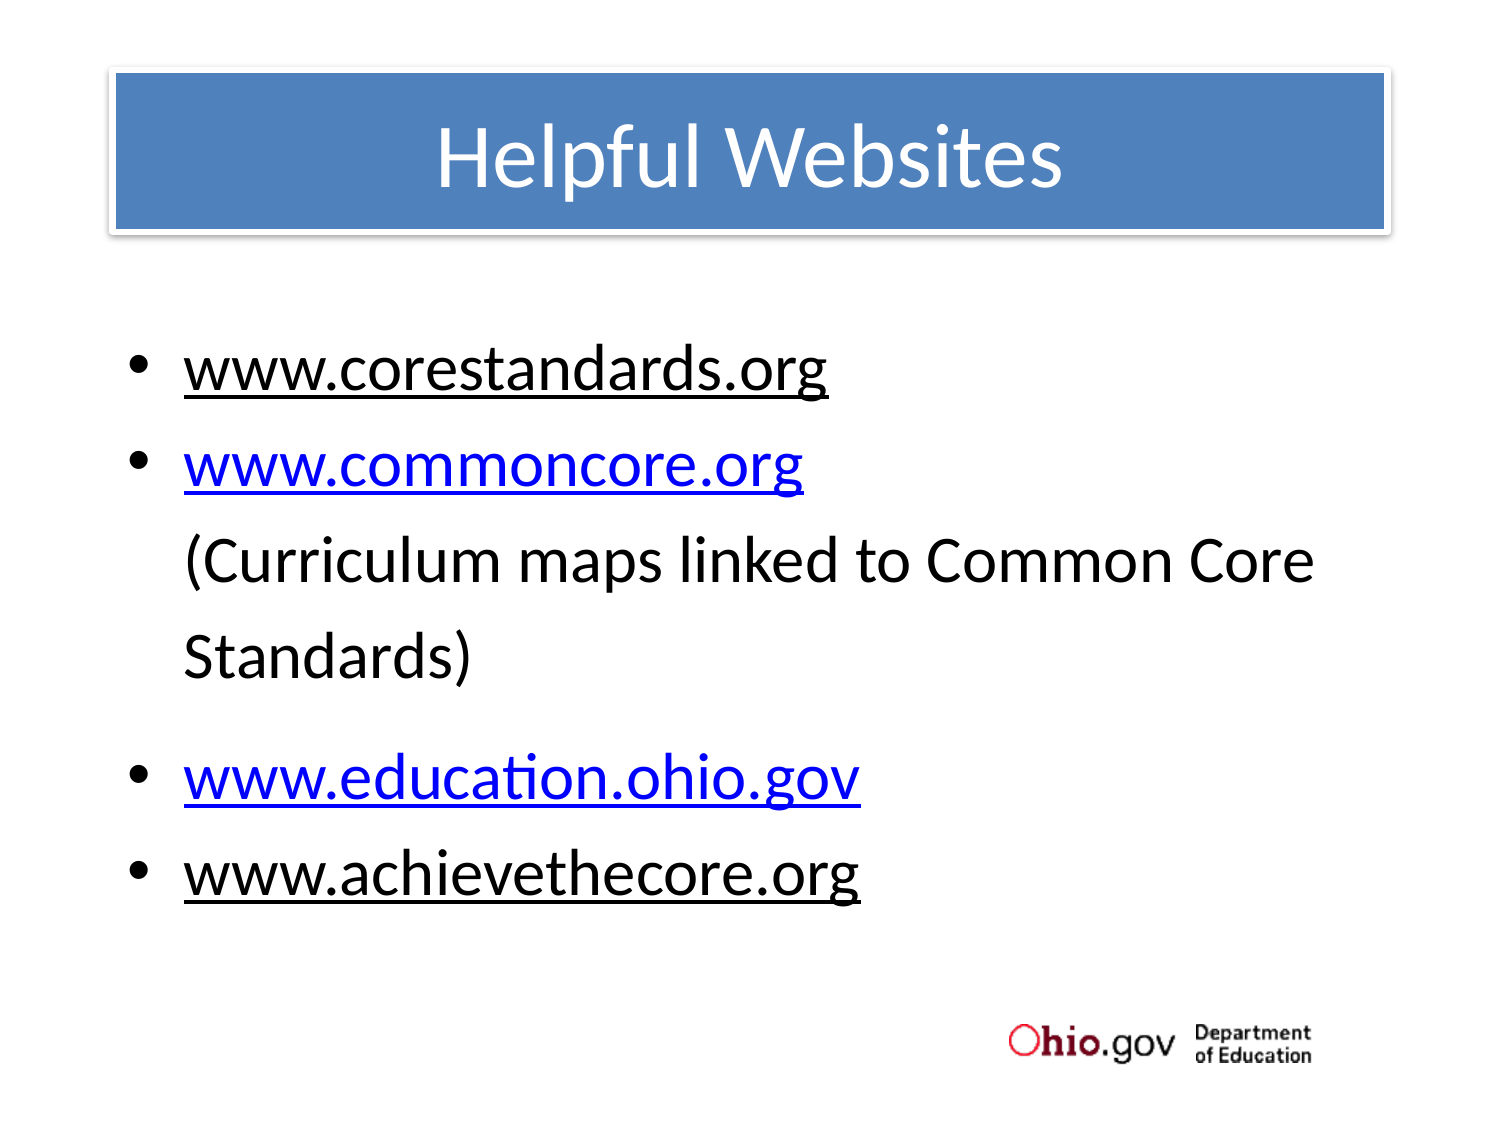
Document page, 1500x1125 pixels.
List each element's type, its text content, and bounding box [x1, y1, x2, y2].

list www.corestandards.org www.commoncore.org (Curriculum maps linked to Common Core Standards) www.education.ohio.gov www.achievethecore.org [112, 299, 1388, 1043]
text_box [1009, 1024, 1313, 1066]
title Helpful Websites [109, 67, 1391, 235]
